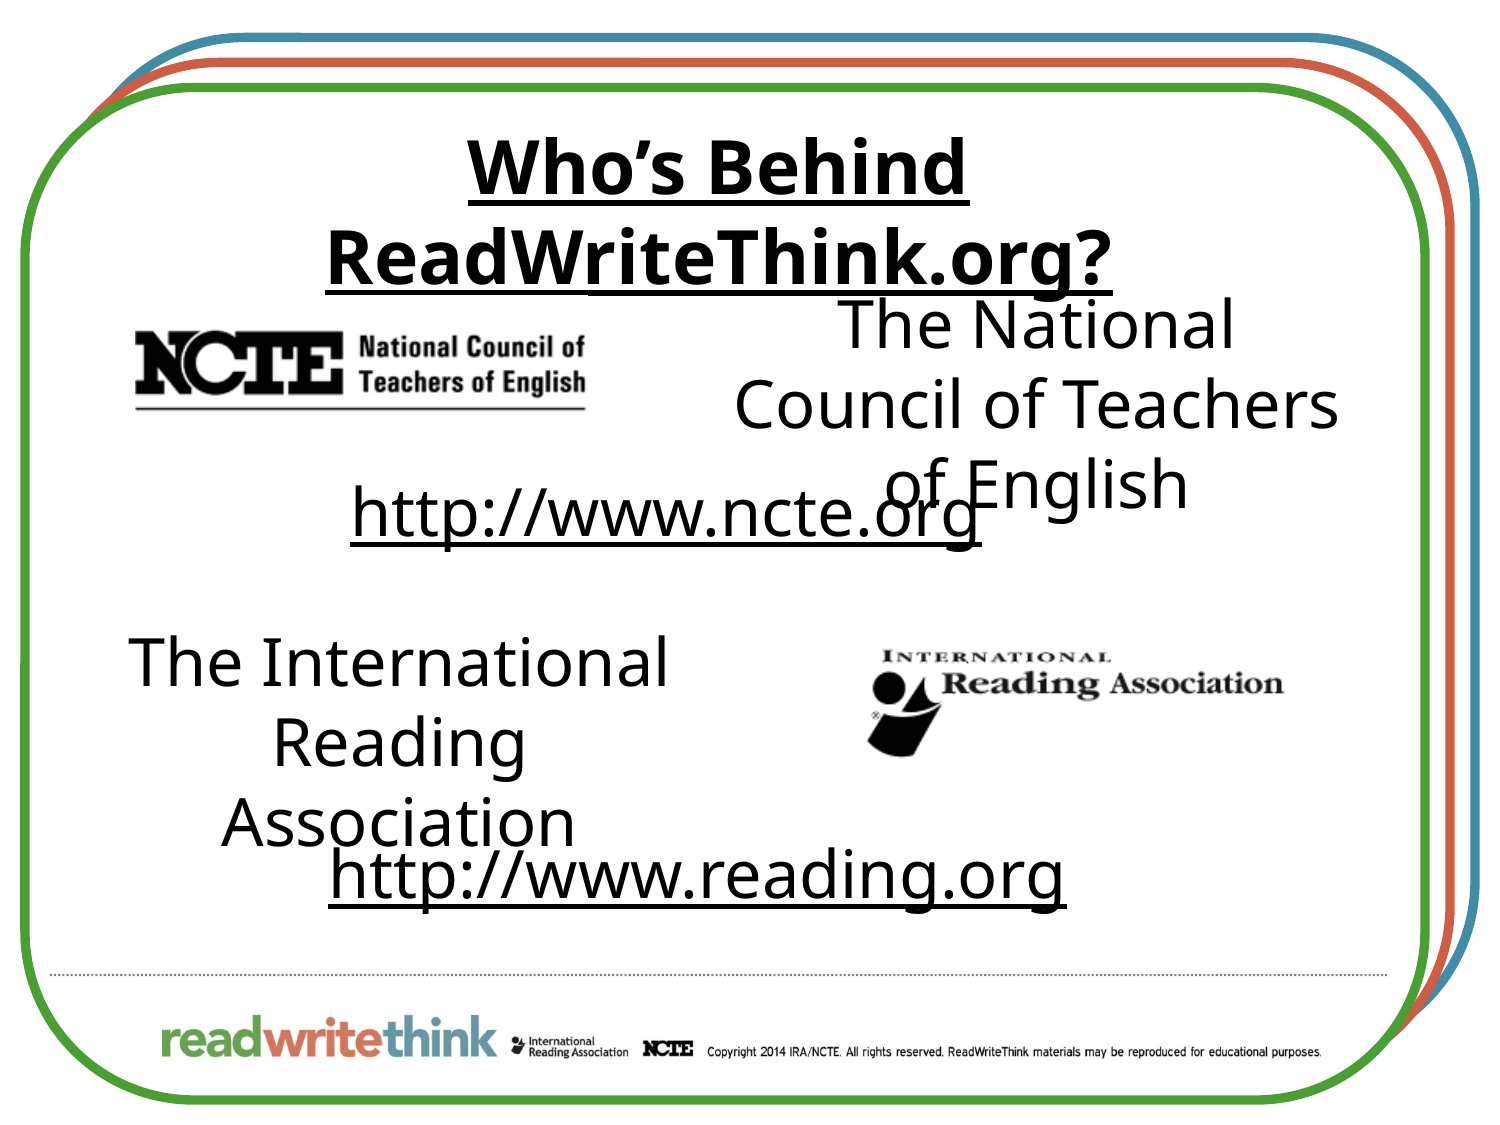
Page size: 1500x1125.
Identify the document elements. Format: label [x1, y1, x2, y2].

picture [162, 999, 1322, 1063]
picture [135, 295, 588, 413]
picture [862, 624, 1288, 763]
text_box [24, 37, 1476, 1101]
